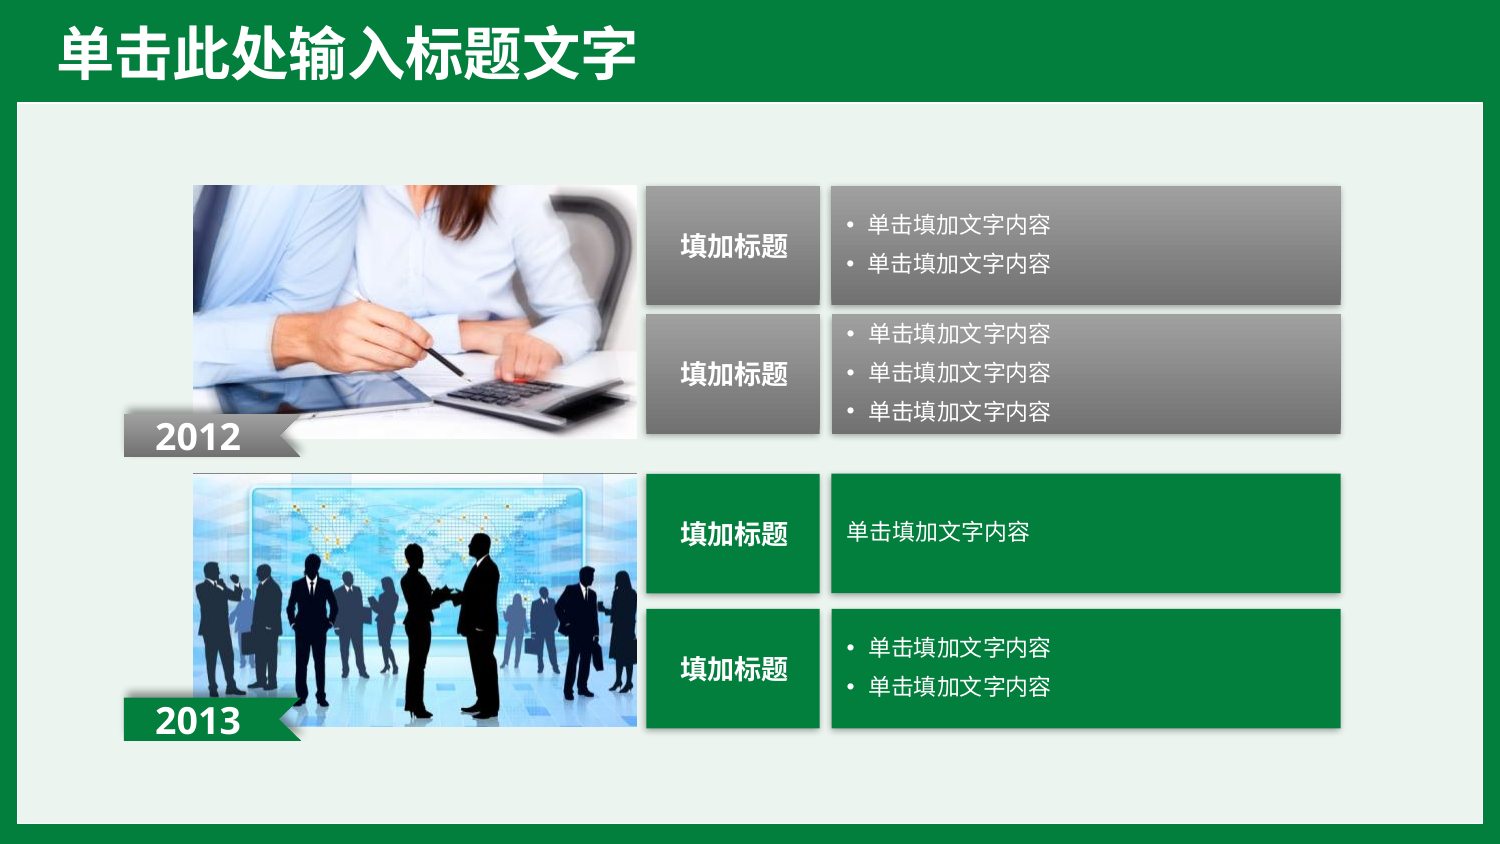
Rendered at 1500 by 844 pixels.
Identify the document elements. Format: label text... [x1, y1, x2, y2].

text_box 2012 [123, 413, 302, 459]
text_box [646, 608, 1341, 729]
text_box 2013 [123, 696, 302, 742]
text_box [646, 313, 1341, 434]
picture [192, 185, 637, 439]
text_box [646, 473, 1341, 594]
picture [192, 473, 637, 728]
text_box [646, 185, 1341, 306]
